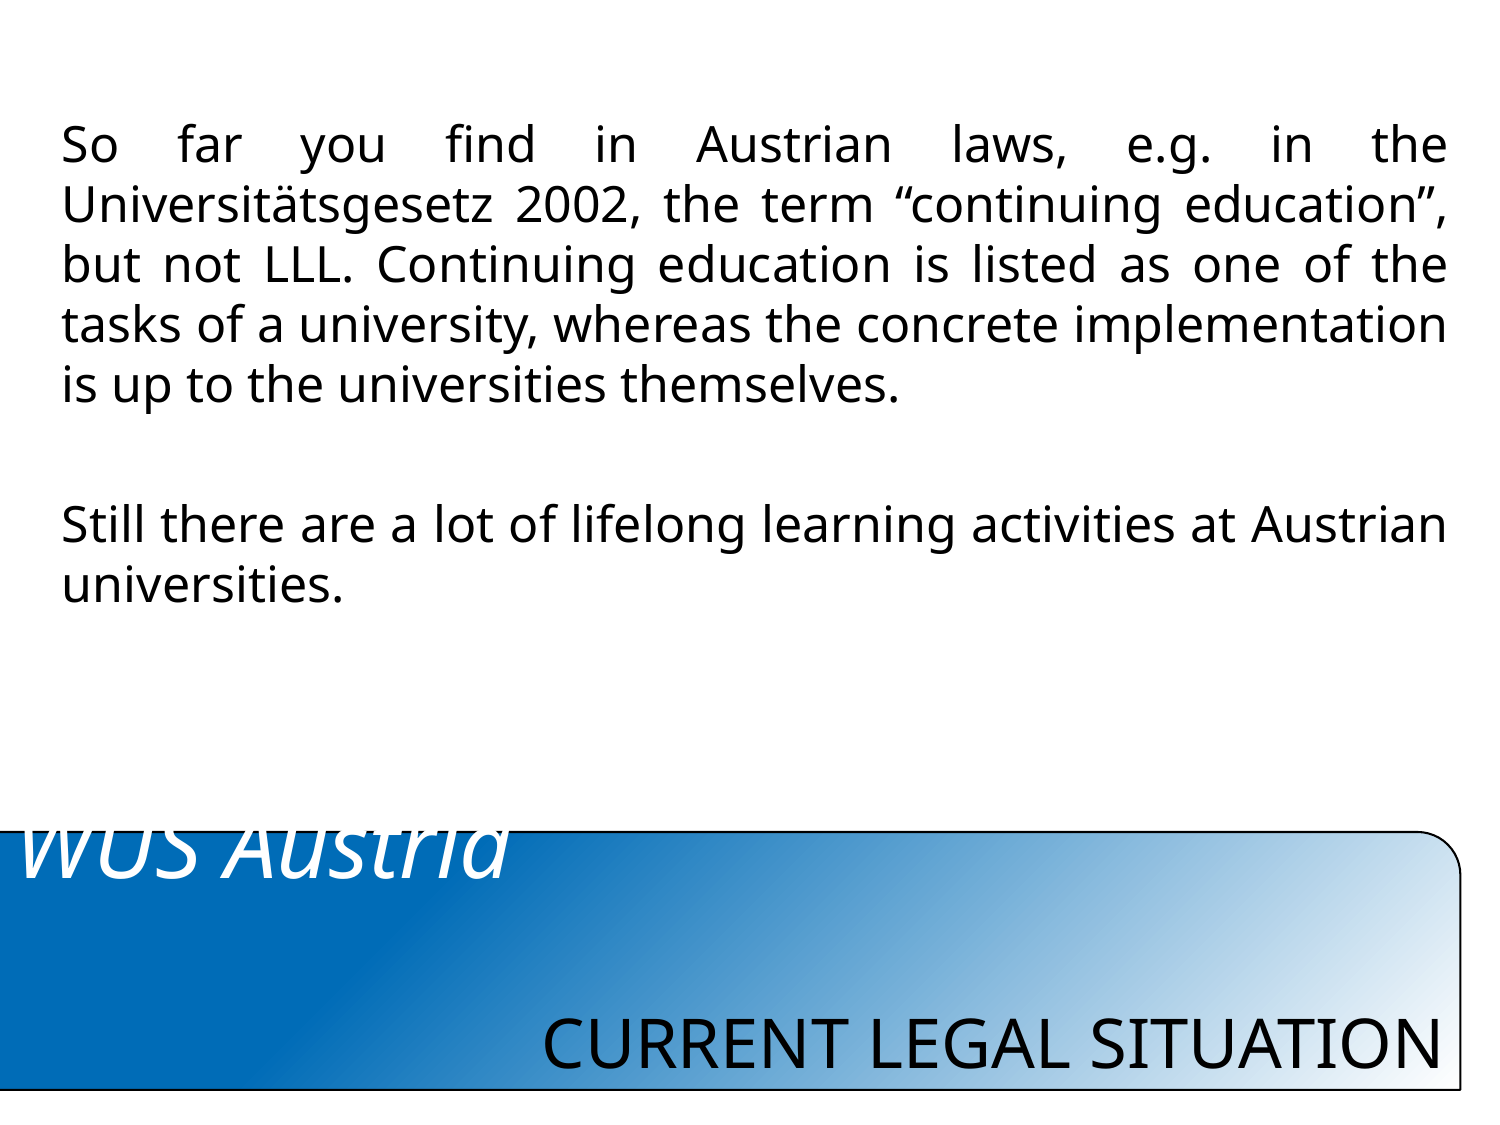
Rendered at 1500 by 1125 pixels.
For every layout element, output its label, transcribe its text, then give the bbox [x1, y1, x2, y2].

list So far you find in Austrian laws, e.g. in the Universitätsgesetz 2002, the term “continuing education”, but not LLL. Continuing education is listed as one of the tasks of a university, whereas the concrete implementation is up to the universities themselves. Still there are a lot of lifelong learning activities at Austrian universities. [46, 34, 1466, 813]
title CURRENT LEGAL SITUATION [338, 900, 1462, 1092]
